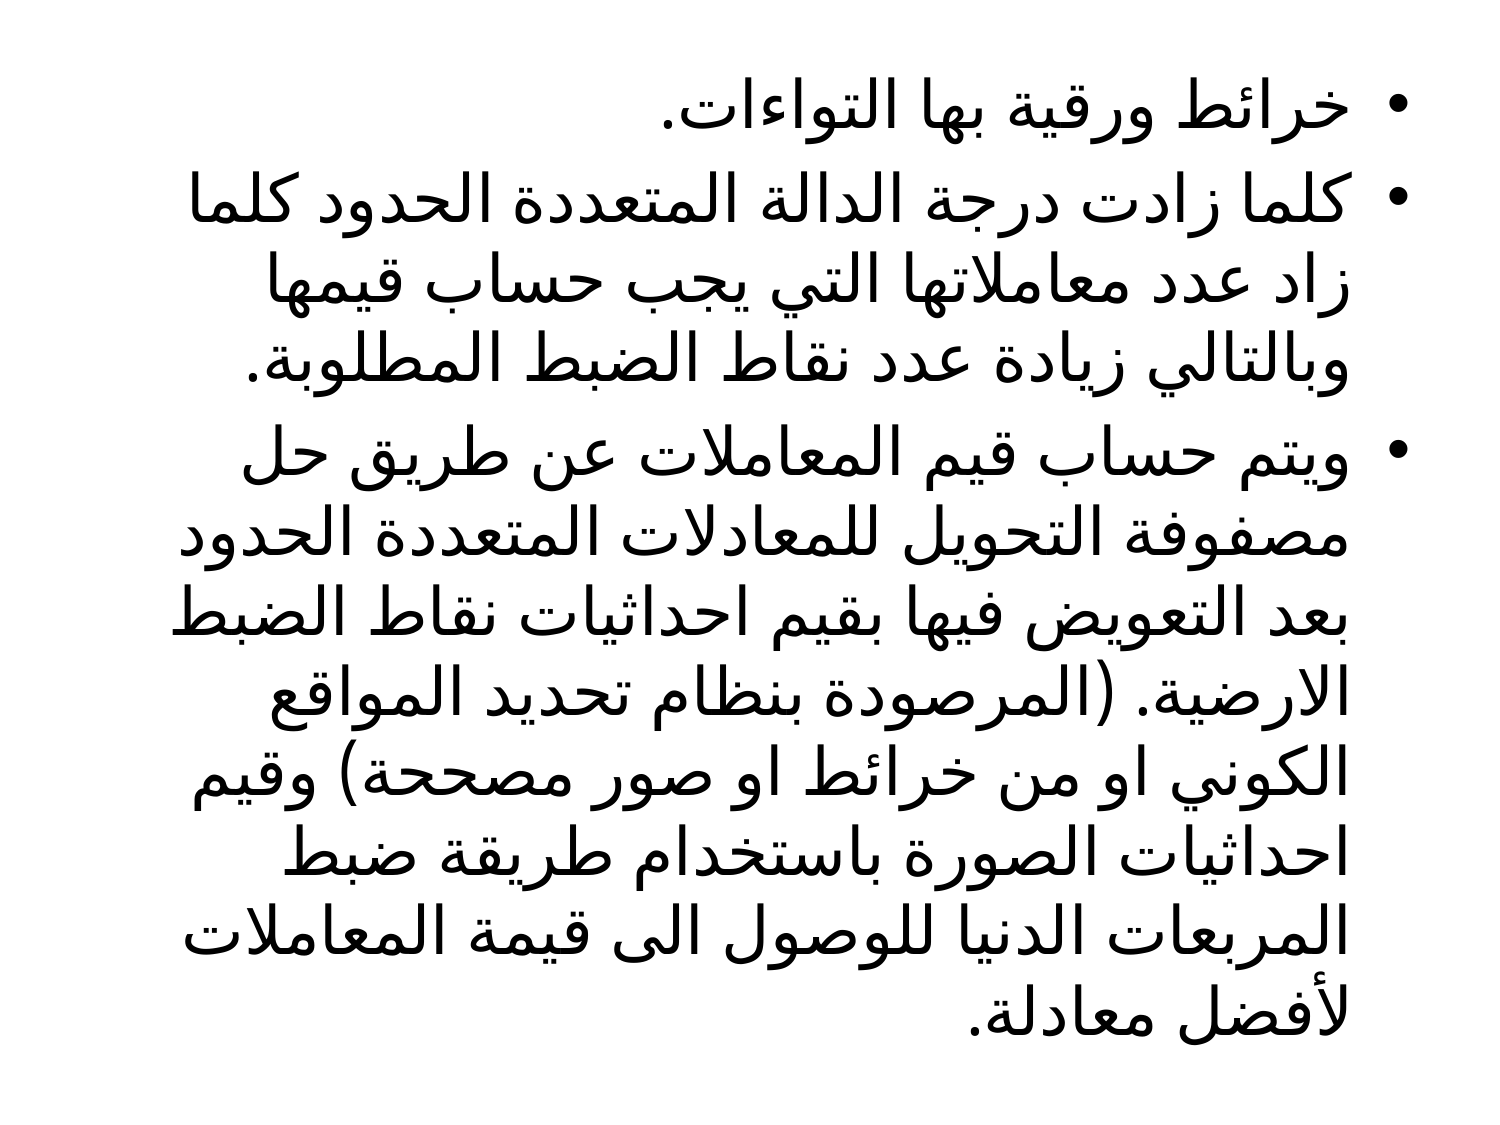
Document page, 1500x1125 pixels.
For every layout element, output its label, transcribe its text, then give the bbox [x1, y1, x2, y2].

list خرائط ورقية بها التواءات. كلما زادت درجة الدالة المتعددة الحدود كلما زاد عدد معاملاتها التي يجب حساب قيمها وبالتالي زيادة عدد نقاط الضبط المطلوبة. ويتم حساب قيم المعاملات عن طريق حل مصفوفة التحويل للمعادلات المتعددة الحدود بعد التعويض فيها بقيم احداثيات نقاط الضبط الارضية. (المرصودة بنظام تحديد المواقع الكوني او من خرائط او صور مصححة) وقيم احداثيات الصورة باستخدام طريقة ضبط المربعات الدنيا للوصول الى قيمة المعاملات لأفضل معادلة. [75, 54, 1425, 1005]
